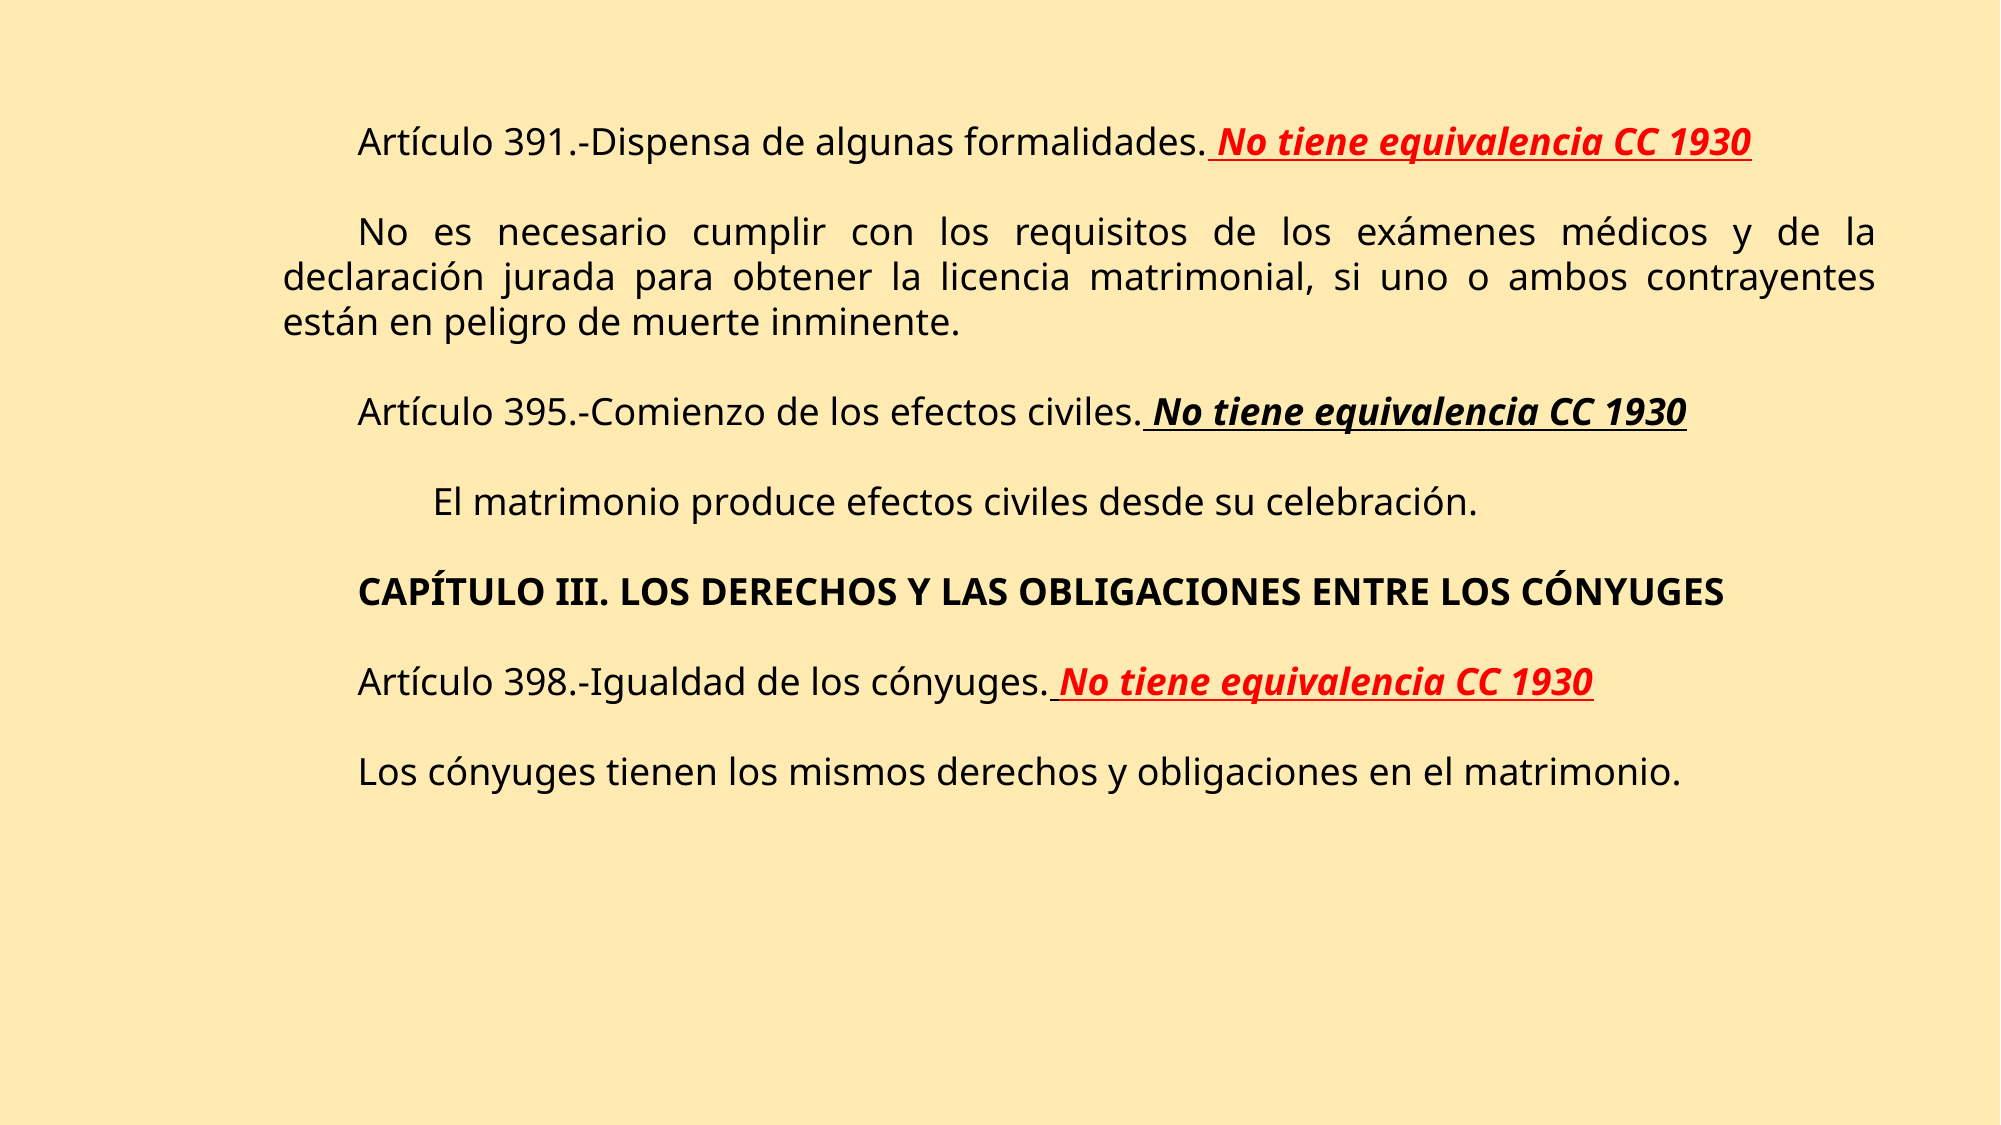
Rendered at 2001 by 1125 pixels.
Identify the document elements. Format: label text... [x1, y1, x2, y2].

text_box Artículo 391.-Dispensa de algunas formalidades. No tiene equivalencia CC 1930 No es necesario cumplir con los requisitos de los exámenes médicos y de la declaración jurada para obtener la licencia matrimonial, si uno o ambos contrayentes están en peligro de muerte inminente. Artículo 395.-Comienzo de los efectos civiles. No tiene equivalencia CC 1930 El matrimonio produce efectos civiles desde su celebración. CAPÍTULO III. LOS DERECHOS Y LAS OBLIGACIONES ENTRE LOS CÓNYUGES Artículo 398.-Igualdad de los cónyuges. No tiene equivalencia CC 1930 Los cónyuges tienen los mismos derechos y obligaciones en el matrimonio. [267, 110, 1893, 846]
